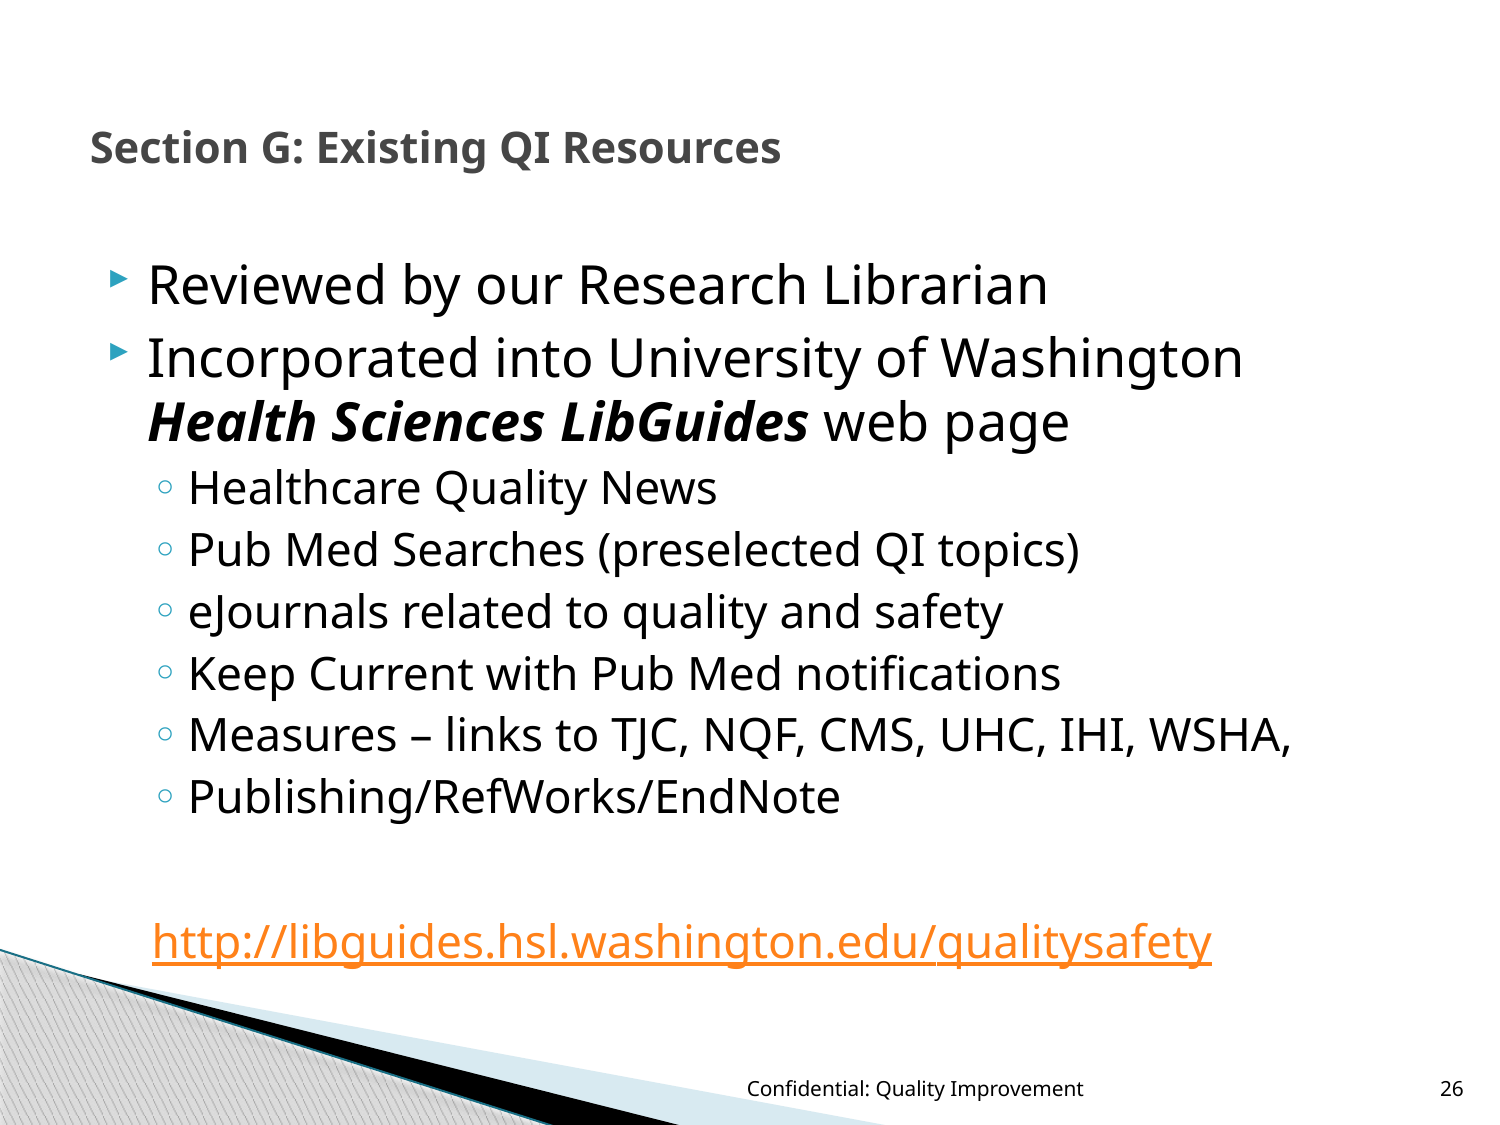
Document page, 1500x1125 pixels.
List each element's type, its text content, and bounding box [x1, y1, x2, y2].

footer Confidential: Quality Improvement [718, 1051, 1105, 1112]
slide_number 26 [1418, 1051, 1479, 1112]
list Reviewed by our Research Librarian Incorporated into University of Washington Health Sciences LibGuides web page Healthcare Quality News Pub Med Searches (preselected QI topics) eJournals related to quality and safety Keep Current with Pub Med notifications Measures – links to TJC, NQF, CMS, UHC, IHI, WSHA, Publishing/RefWorks/EndNote http://libguides.hsl.washington.edu/qualitysafety [75, 243, 1425, 986]
title Section G: Existing QI Resources [75, 112, 1425, 233]
